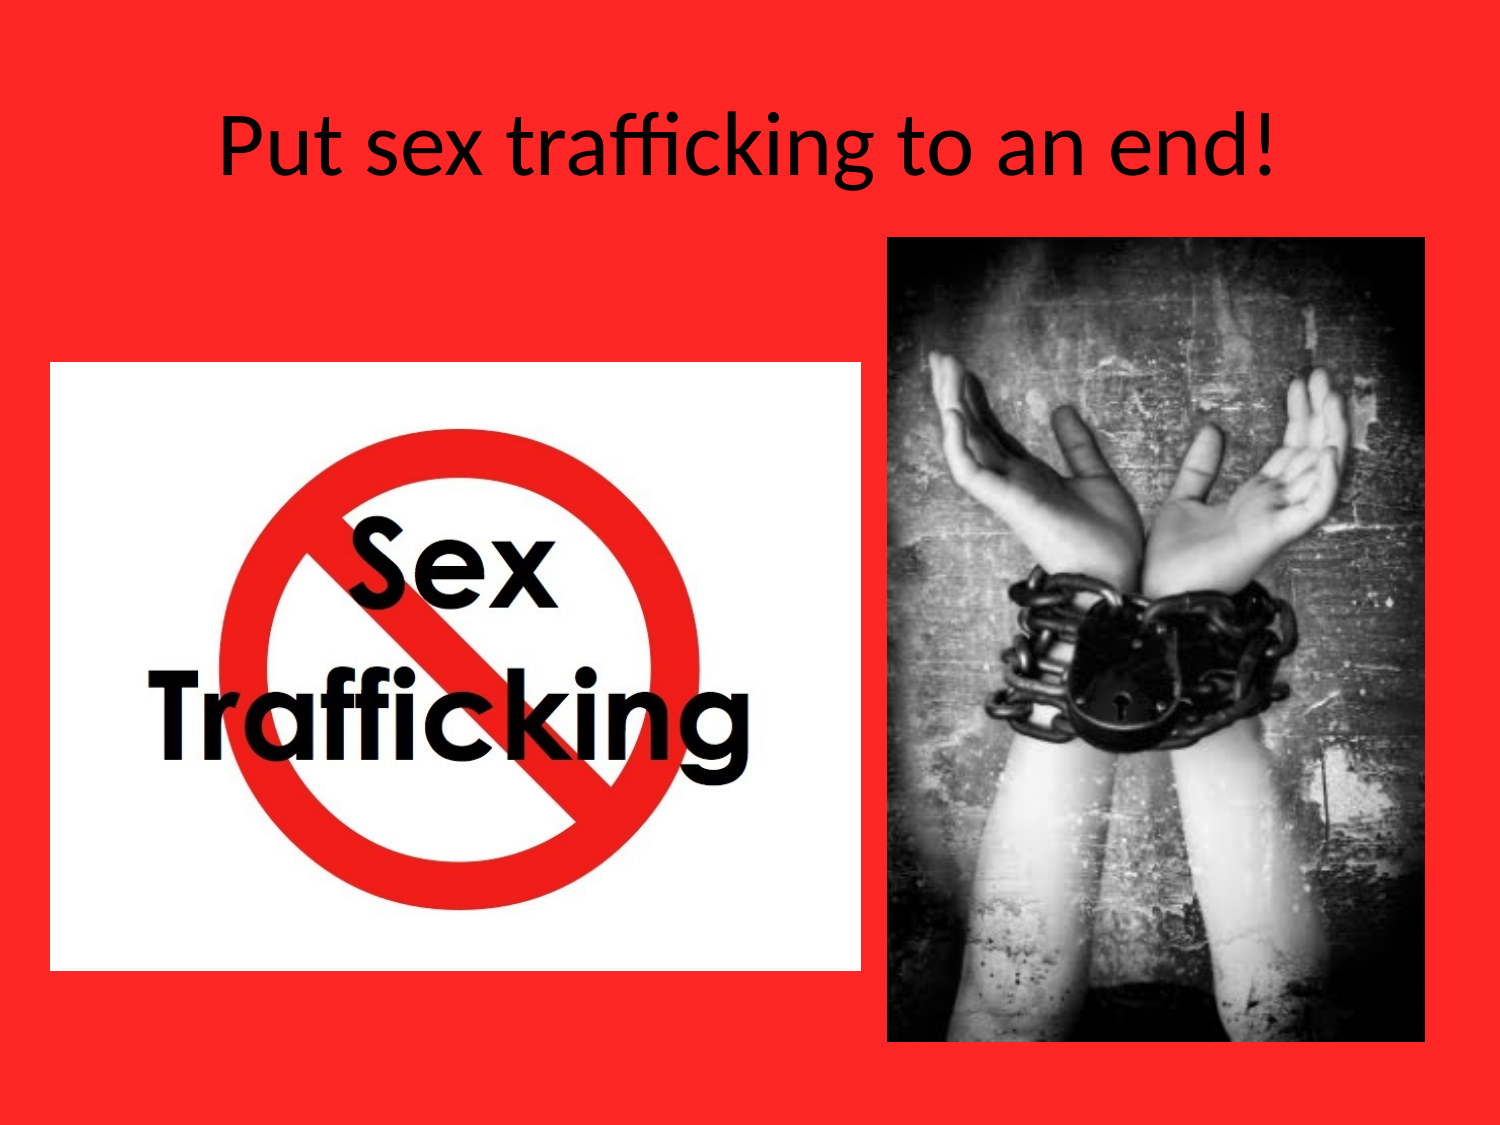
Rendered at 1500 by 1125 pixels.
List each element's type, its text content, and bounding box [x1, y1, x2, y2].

picture [49, 362, 862, 971]
picture [887, 237, 1426, 1042]
title Put sex trafficking to an end! [75, 45, 1425, 233]
